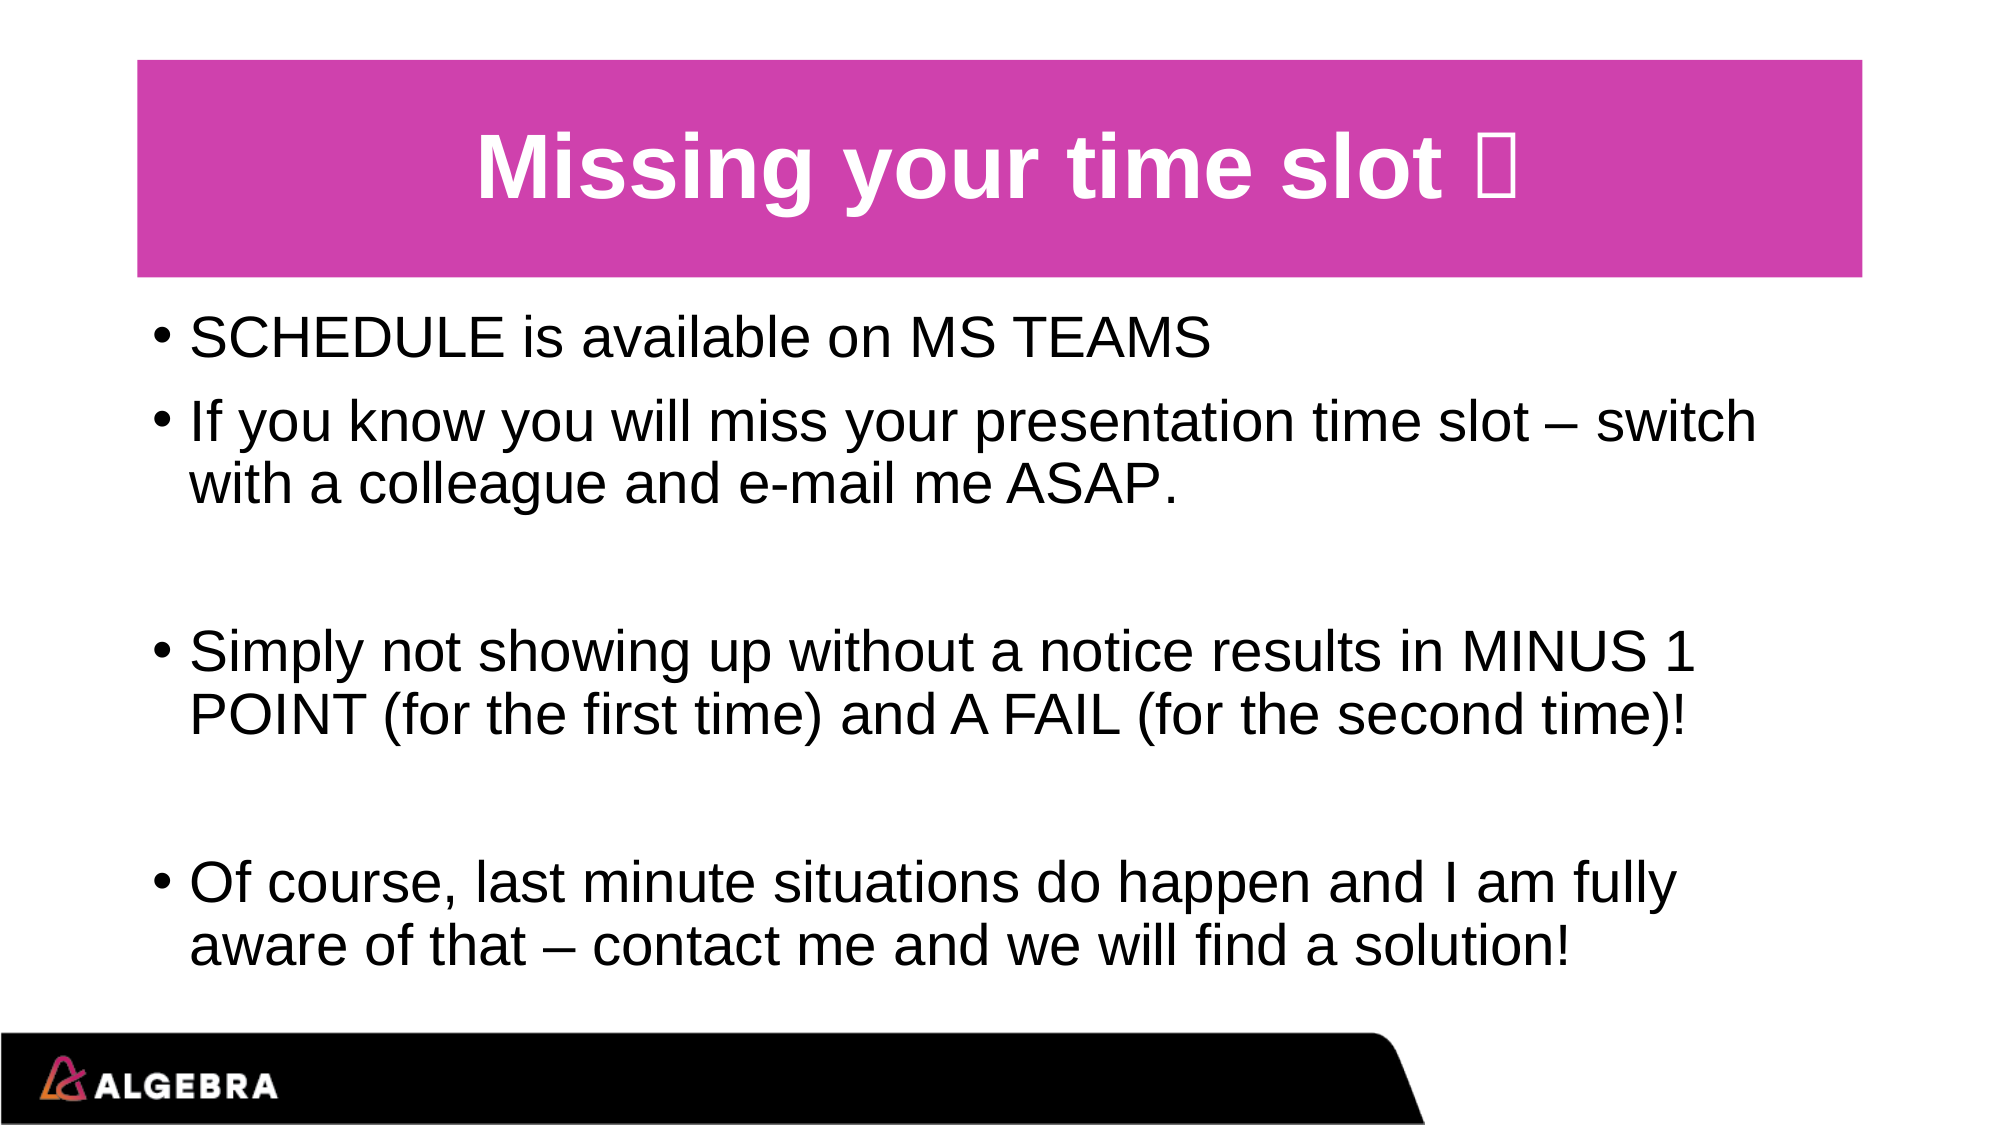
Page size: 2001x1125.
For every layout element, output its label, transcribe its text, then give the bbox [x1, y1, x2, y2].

title Missing your time slot  [137, 59, 1863, 278]
list SCHEDULE is available on MS TEAMS If you know you will miss your presentation time slot – switch with a colleague and e-mail me ASAP. Simply not showing up without a notice results in MINUS 1 POINT (for the first time) and A FAIL (for the second time)! Of course, last minute situations do happen and I am fully aware of that – contact me and we will find a solution! [137, 299, 1863, 1014]
picture [0, 1032, 1425, 1125]
